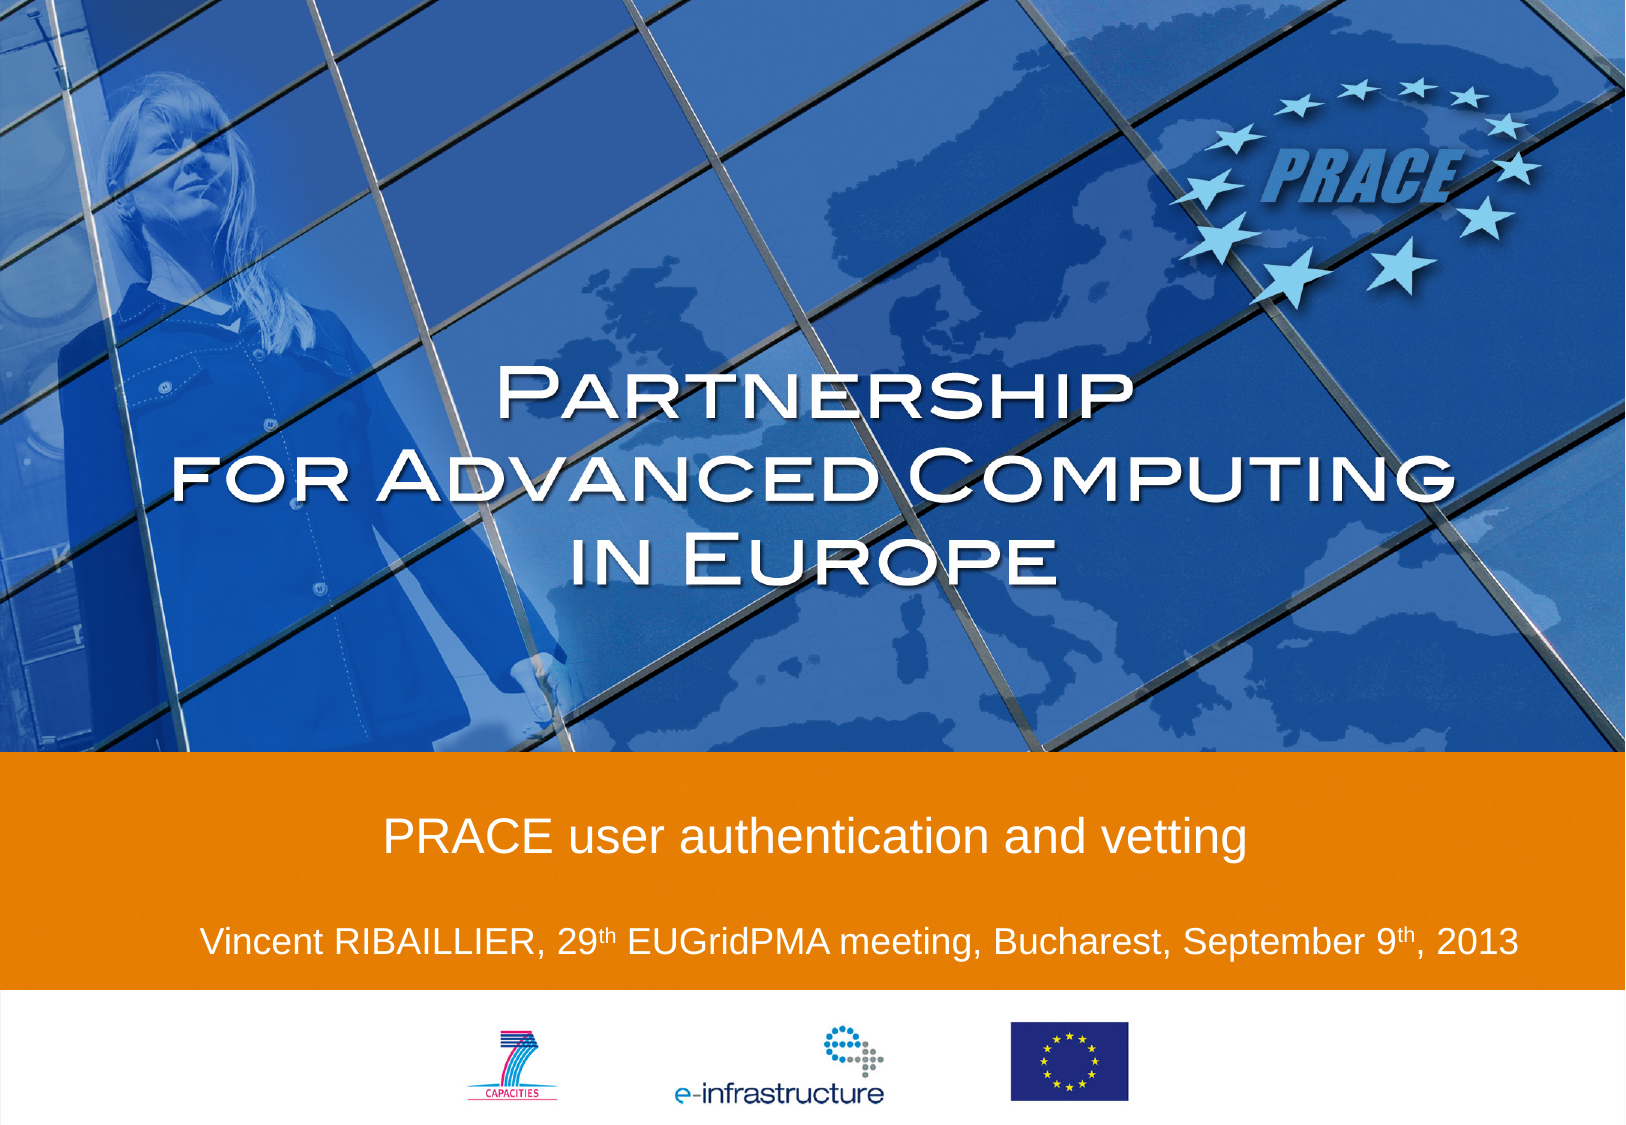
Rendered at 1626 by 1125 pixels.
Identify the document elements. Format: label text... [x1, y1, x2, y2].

text_box PRACE user authentication and vetting [125, 762, 1507, 905]
text_box Vincent RIBAILLIER, 29th EUGridPMA meeting, Bucharest, September 9th, 2013 [167, 909, 1551, 985]
picture [0, 0, 1625, 1125]
